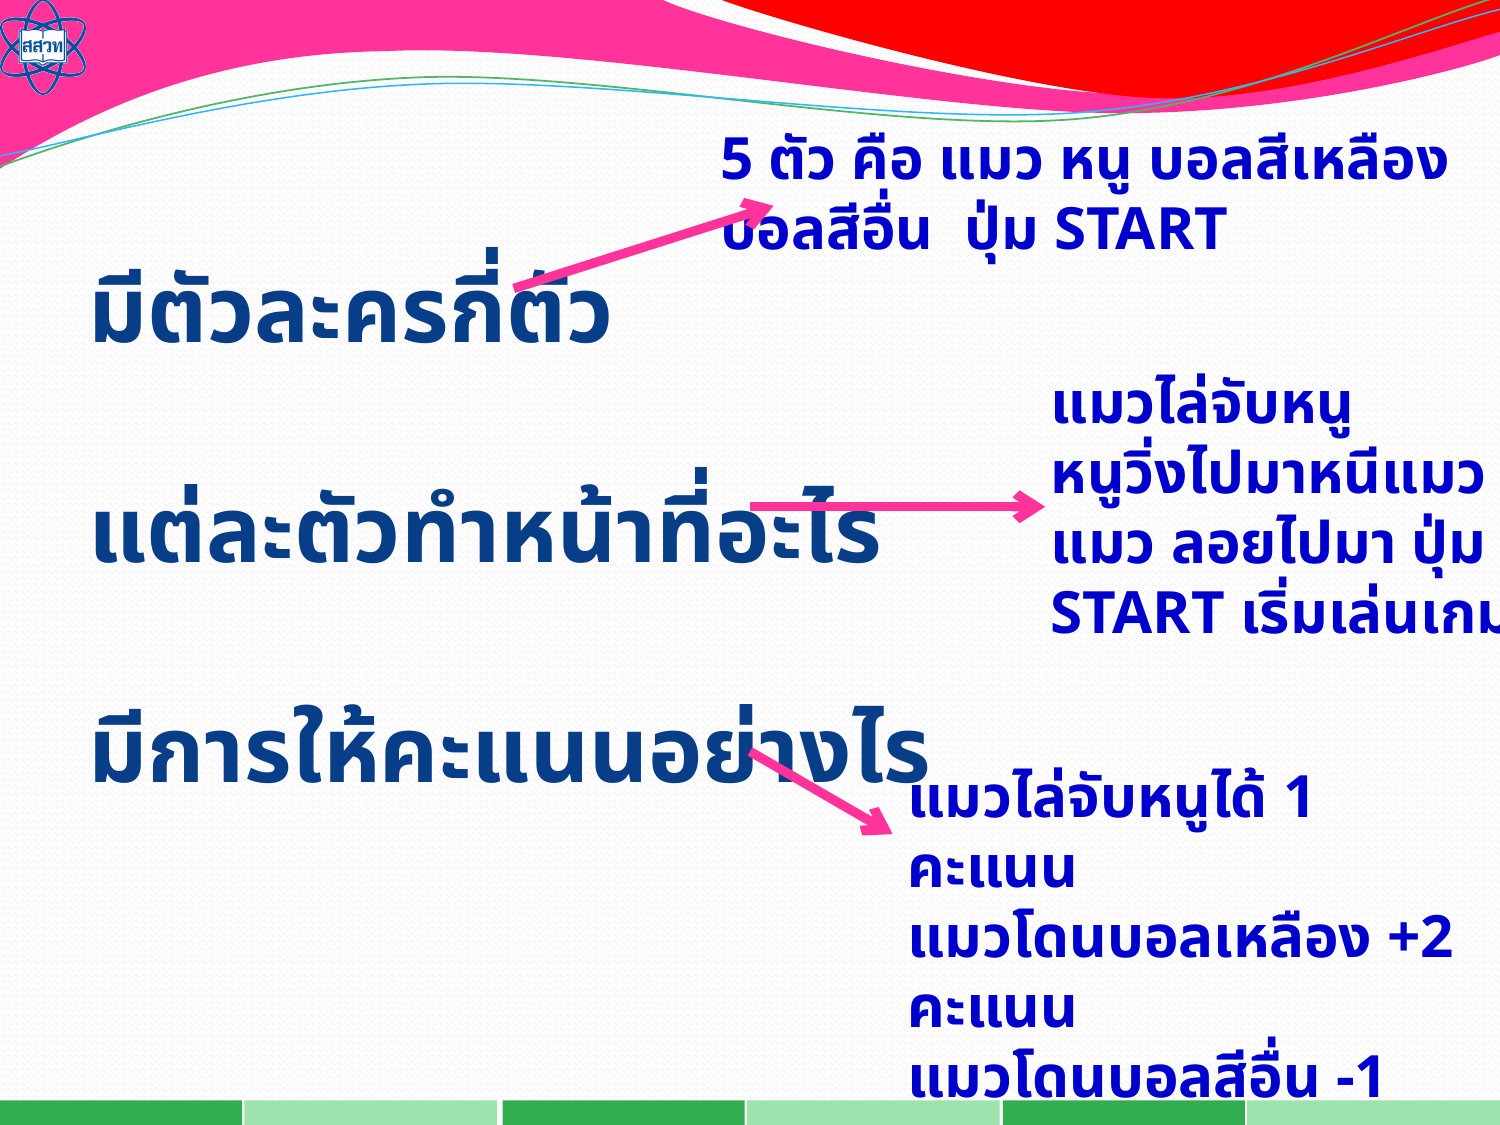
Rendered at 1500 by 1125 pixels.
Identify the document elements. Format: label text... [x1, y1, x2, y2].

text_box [749, 751, 1472, 1050]
title มีตัวละครกี่ตัว แต่ละตัวทำหน้าที่อะไร มีการให้คะแนนอย่างไร [88, 227, 939, 912]
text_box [749, 357, 1472, 656]
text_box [513, 113, 1390, 289]
picture [0, 0, 86, 95]
